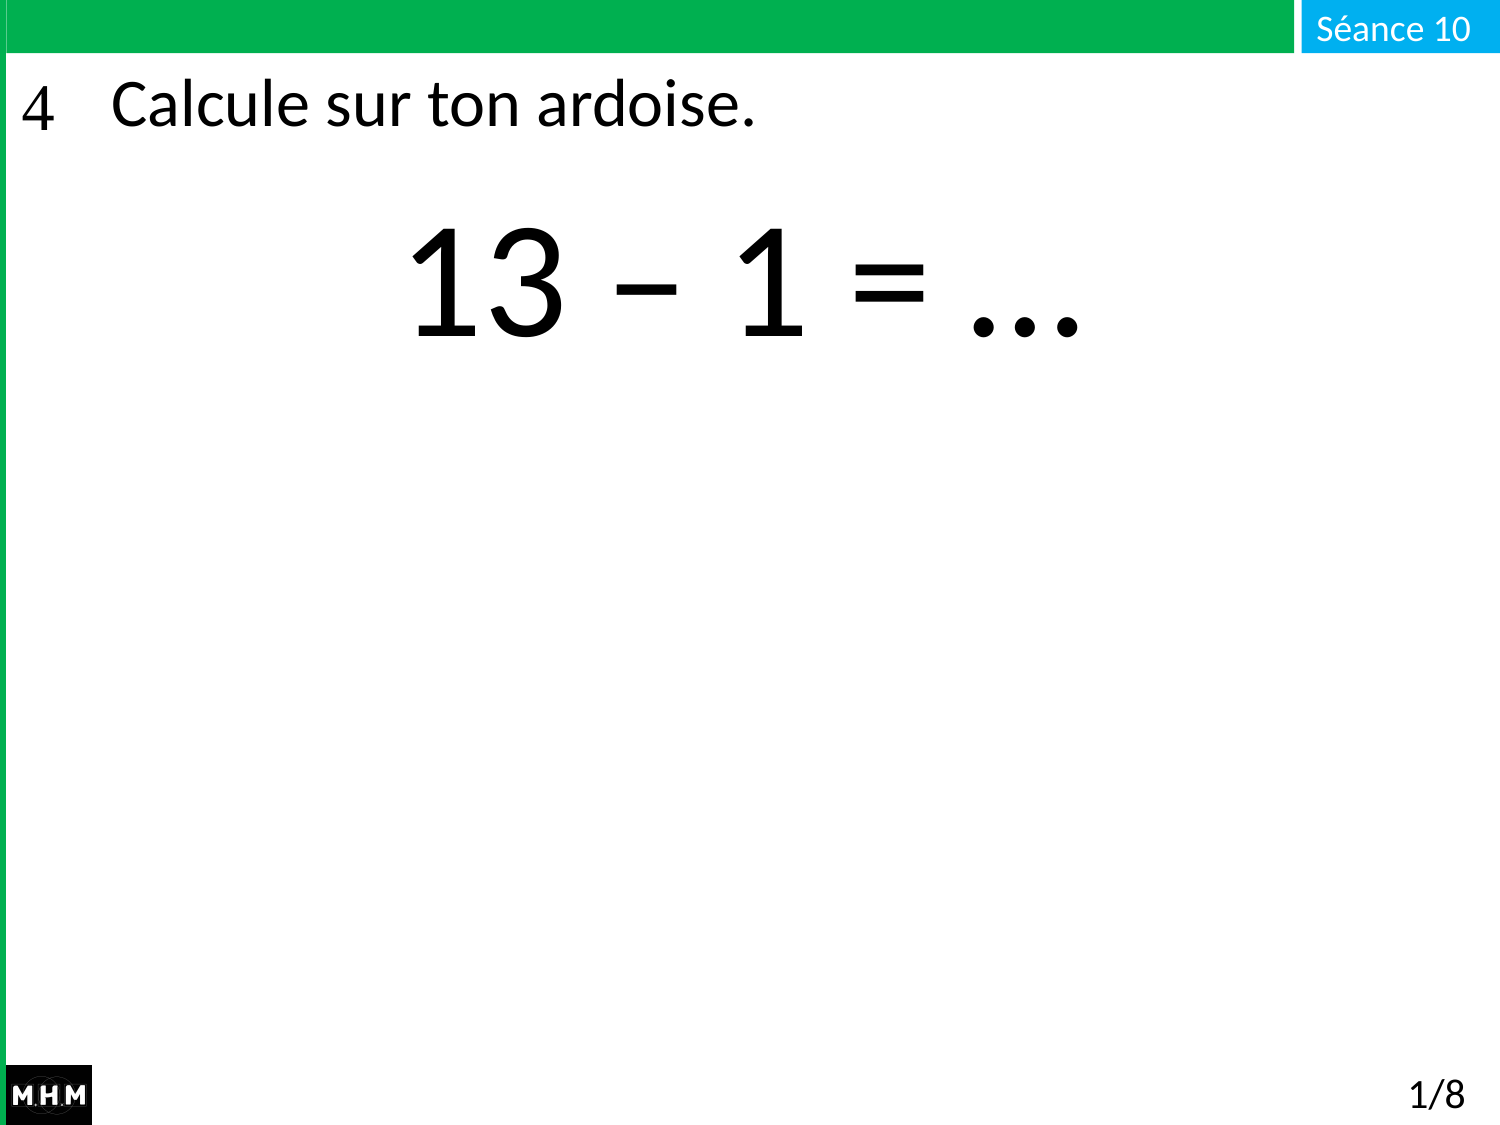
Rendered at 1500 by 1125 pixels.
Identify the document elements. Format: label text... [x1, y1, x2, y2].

text_box 13 – 1 = … [384, 162, 1142, 377]
list 1/8 [1373, 1064, 1500, 1125]
title Calcule sur ton ardoise. [96, 60, 1391, 150]
picture [6, 1065, 92, 1125]
